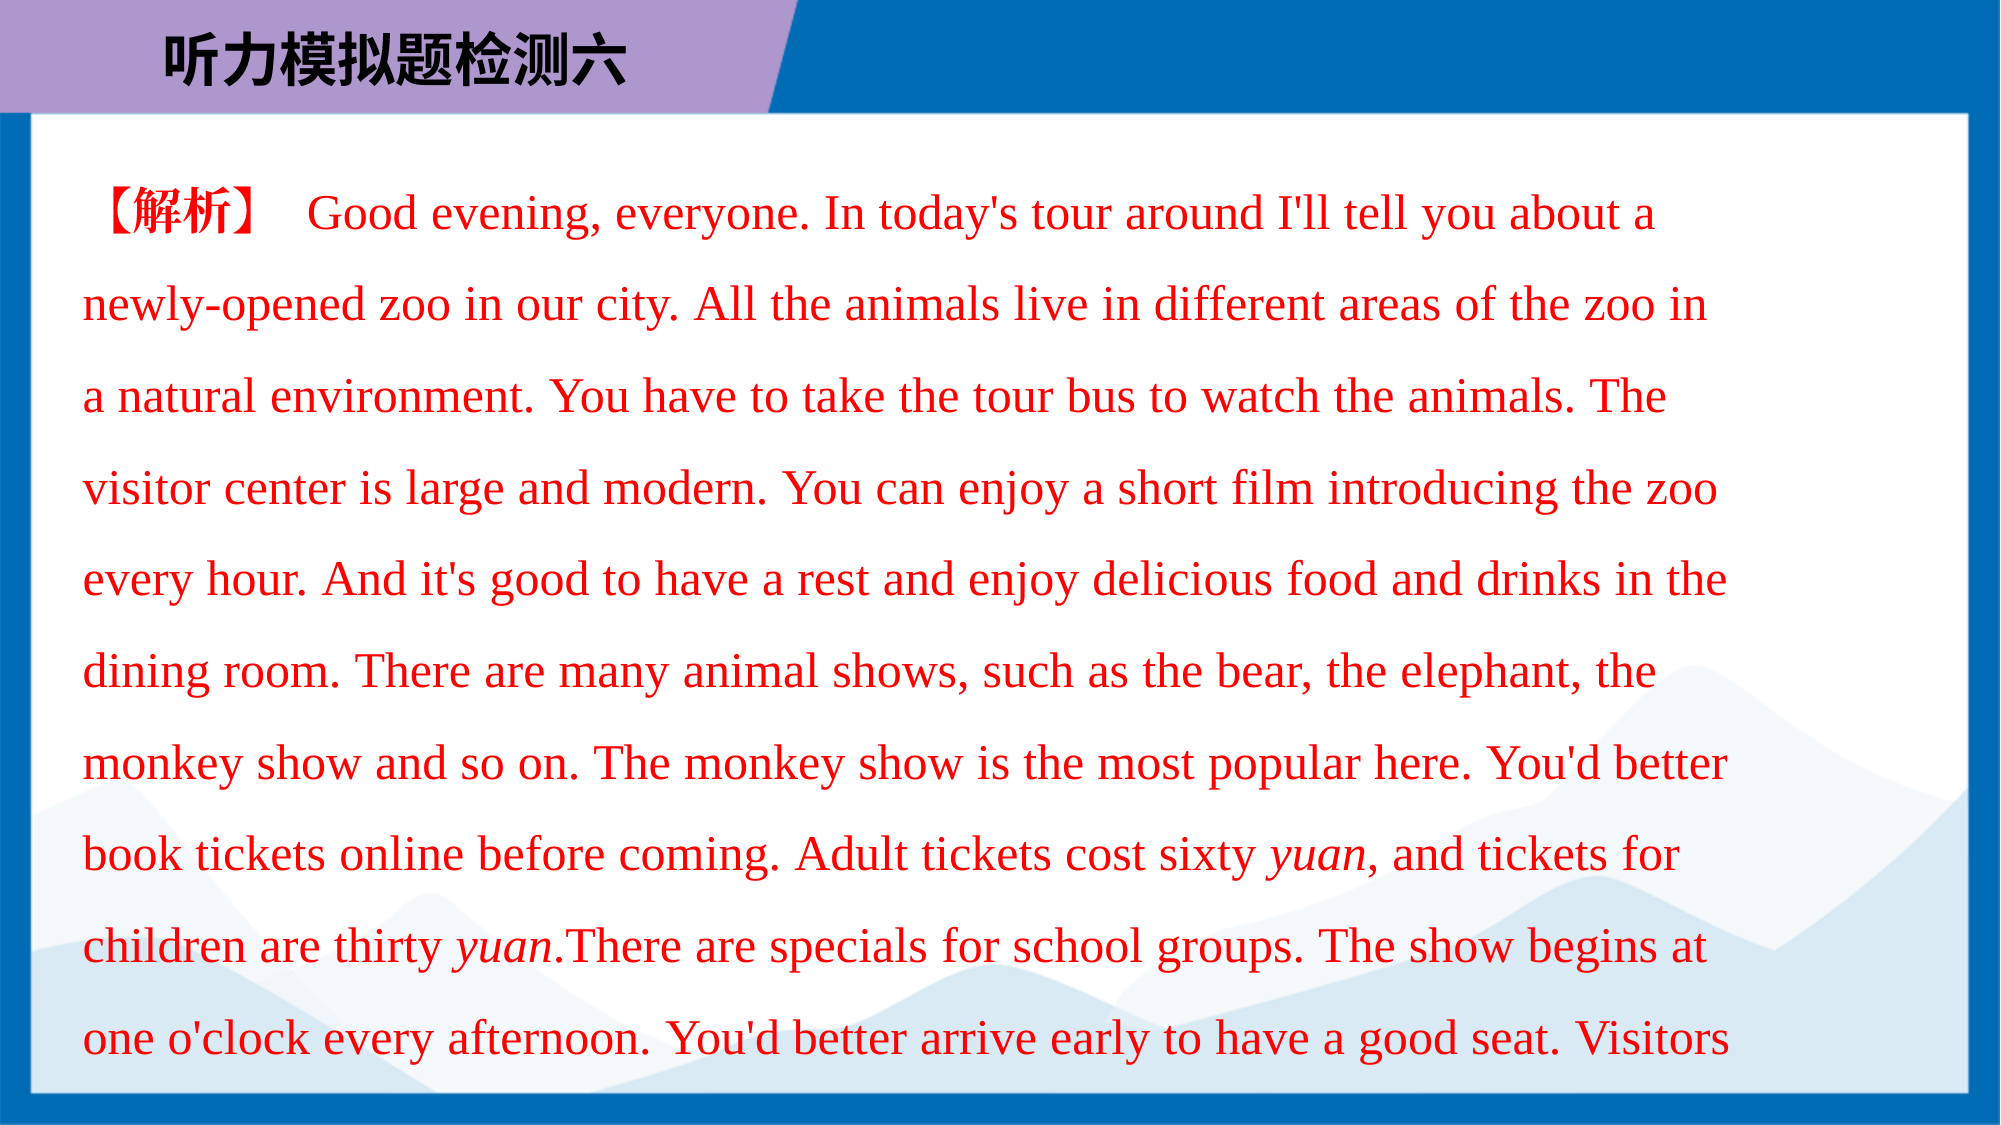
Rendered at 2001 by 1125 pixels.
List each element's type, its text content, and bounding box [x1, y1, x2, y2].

text_box 【解析】 Good evening, everyone. In today's tour around I'll tell you about a newly-opened zoo in our city. All the animals live in different areas of the zoo in a natural environment. You have to take the tour bus to watch the animals. The visitor center is large and modern. You can enjoy a short film introducing the zoo every hour. And it's good to have a rest and enjoy delicious food and drinks in the dining room. There are many animal shows, such as the bear, the elephant, the monkey show and so on. The monkey show is the most popular here. You'd better book tickets online before coming. Adult tickets cost sixty yuan, and tickets for children are thirty yuan.There are specials for school groups. The show begins at one o'clock every afternoon. You'd better arrive early to have a good seat. Visitors [82, 147, 1917, 1065]
picture [0, 0, 2000, 1125]
